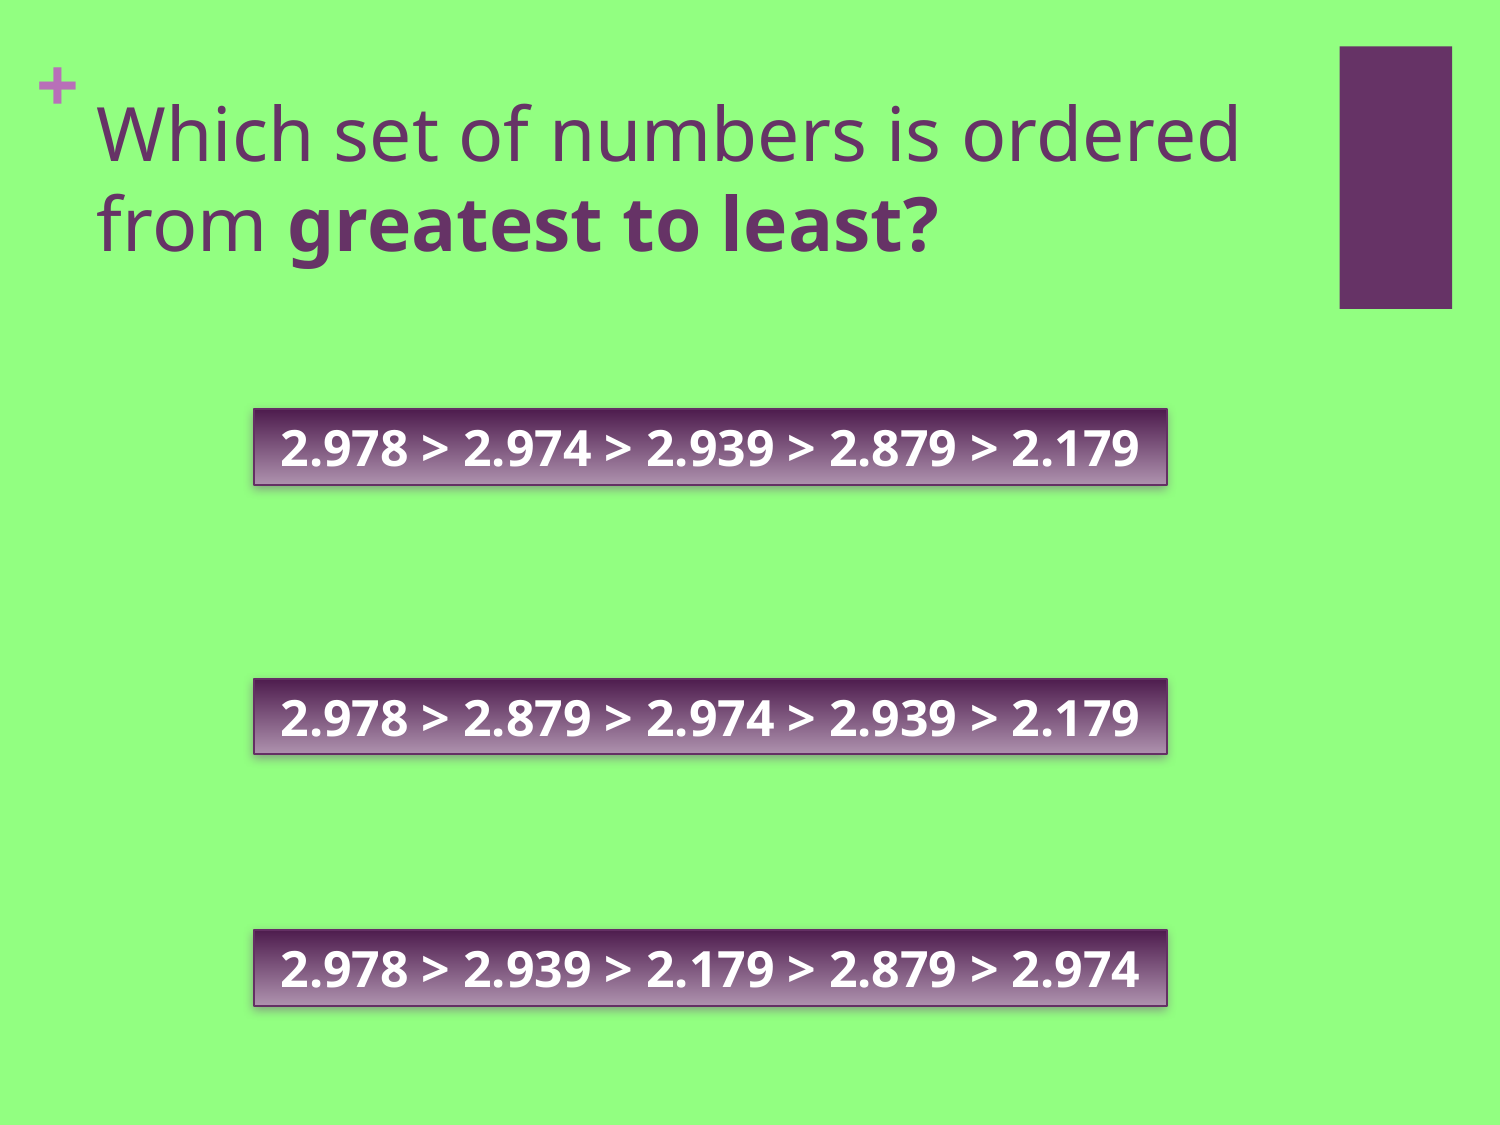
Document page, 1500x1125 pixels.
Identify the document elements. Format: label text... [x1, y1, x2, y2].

title Which set of numbers is ordered from greatest to least? [81, 79, 1322, 263]
text_box [253, 929, 1168, 1007]
text_box 2.978 > 2.974 > 2.939 > 2.879 > 2.179 [265, 409, 1155, 484]
text_box 2.978 > 2.879 > 2.974 > 2.939 > 2.179 [265, 678, 1155, 754]
text_box [253, 408, 1168, 486]
text_box [253, 678, 1168, 755]
text_box 2.978 > 2.939 > 2.179 > 2.879 > 2.974 [265, 929, 1155, 1005]
